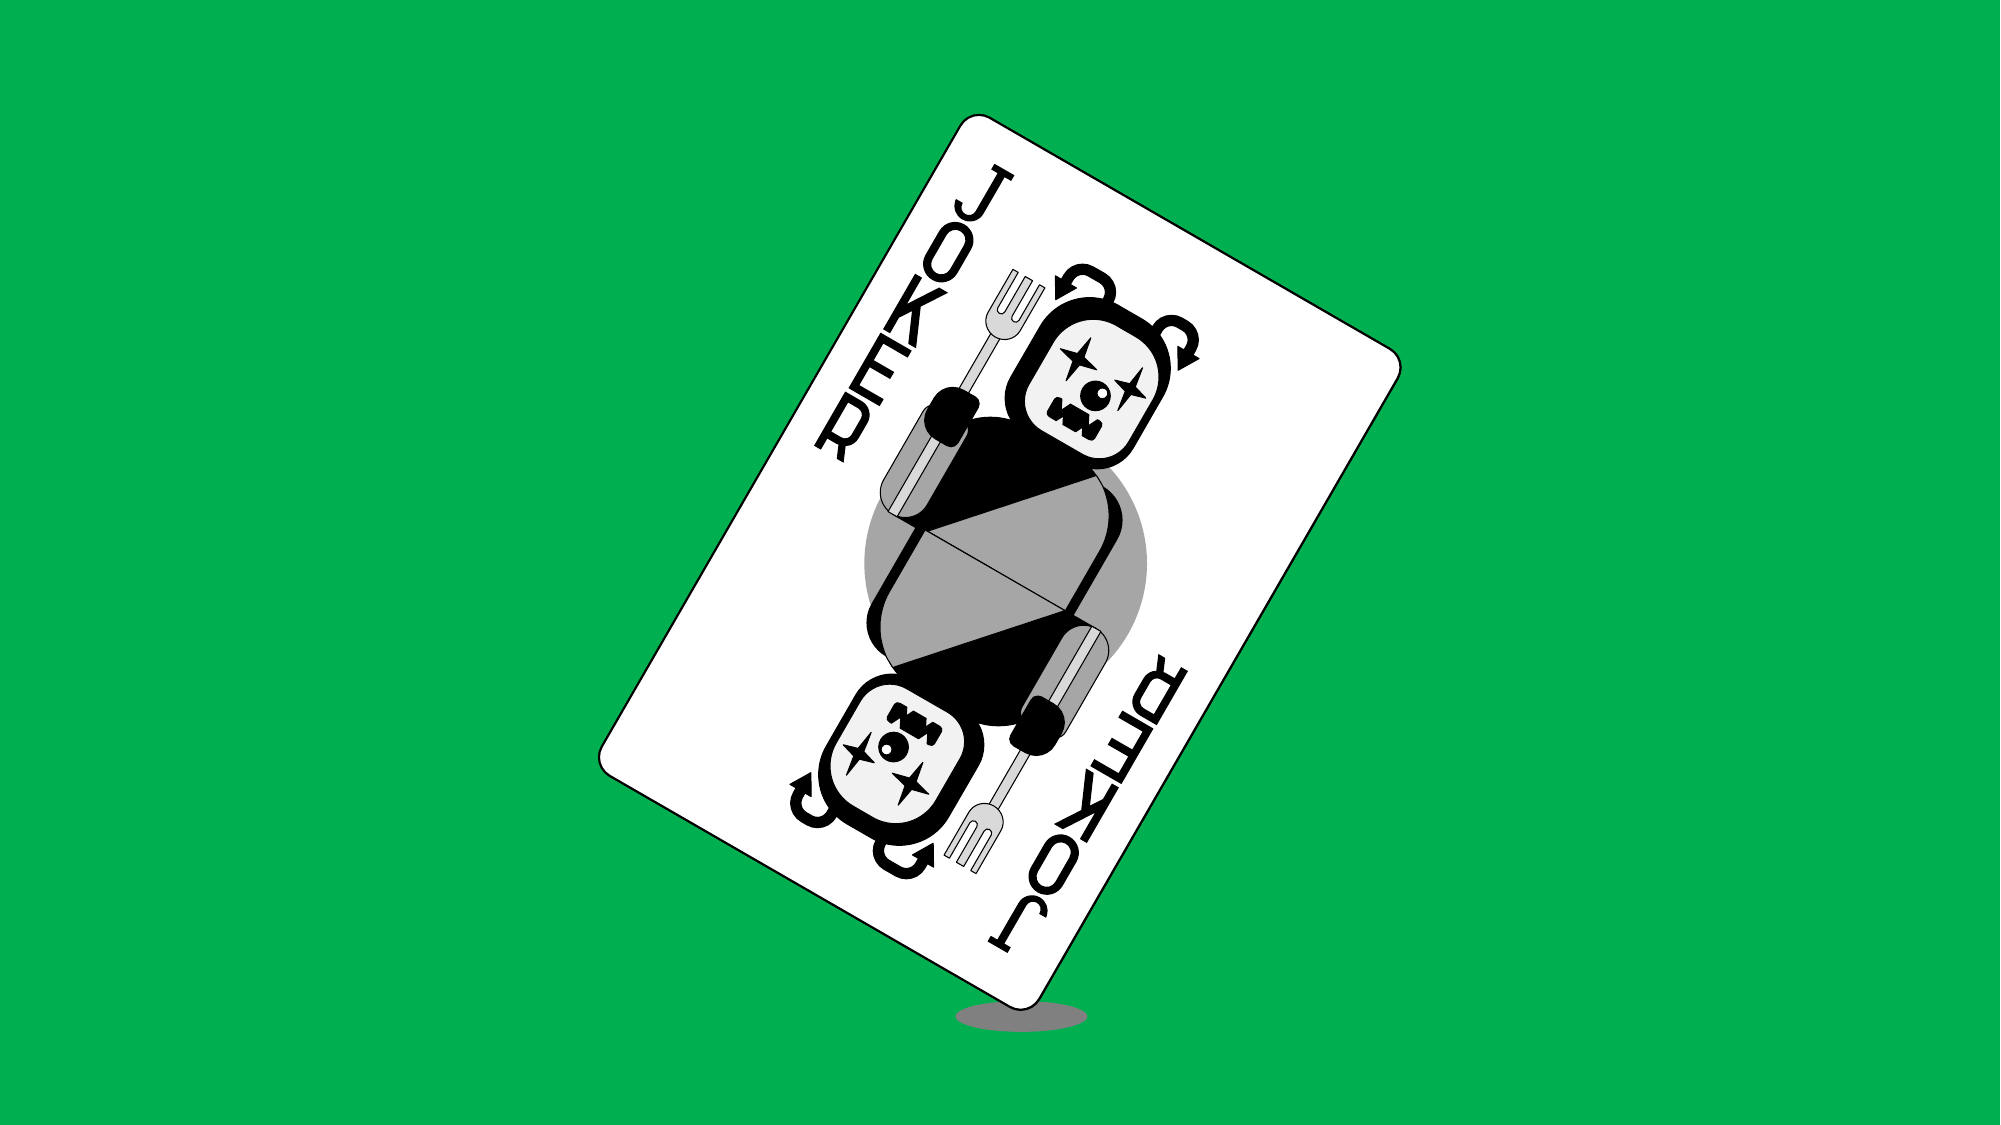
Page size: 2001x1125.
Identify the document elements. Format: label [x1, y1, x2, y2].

text_box [955, 1001, 1088, 1032]
text_box [747, 182, 1253, 943]
